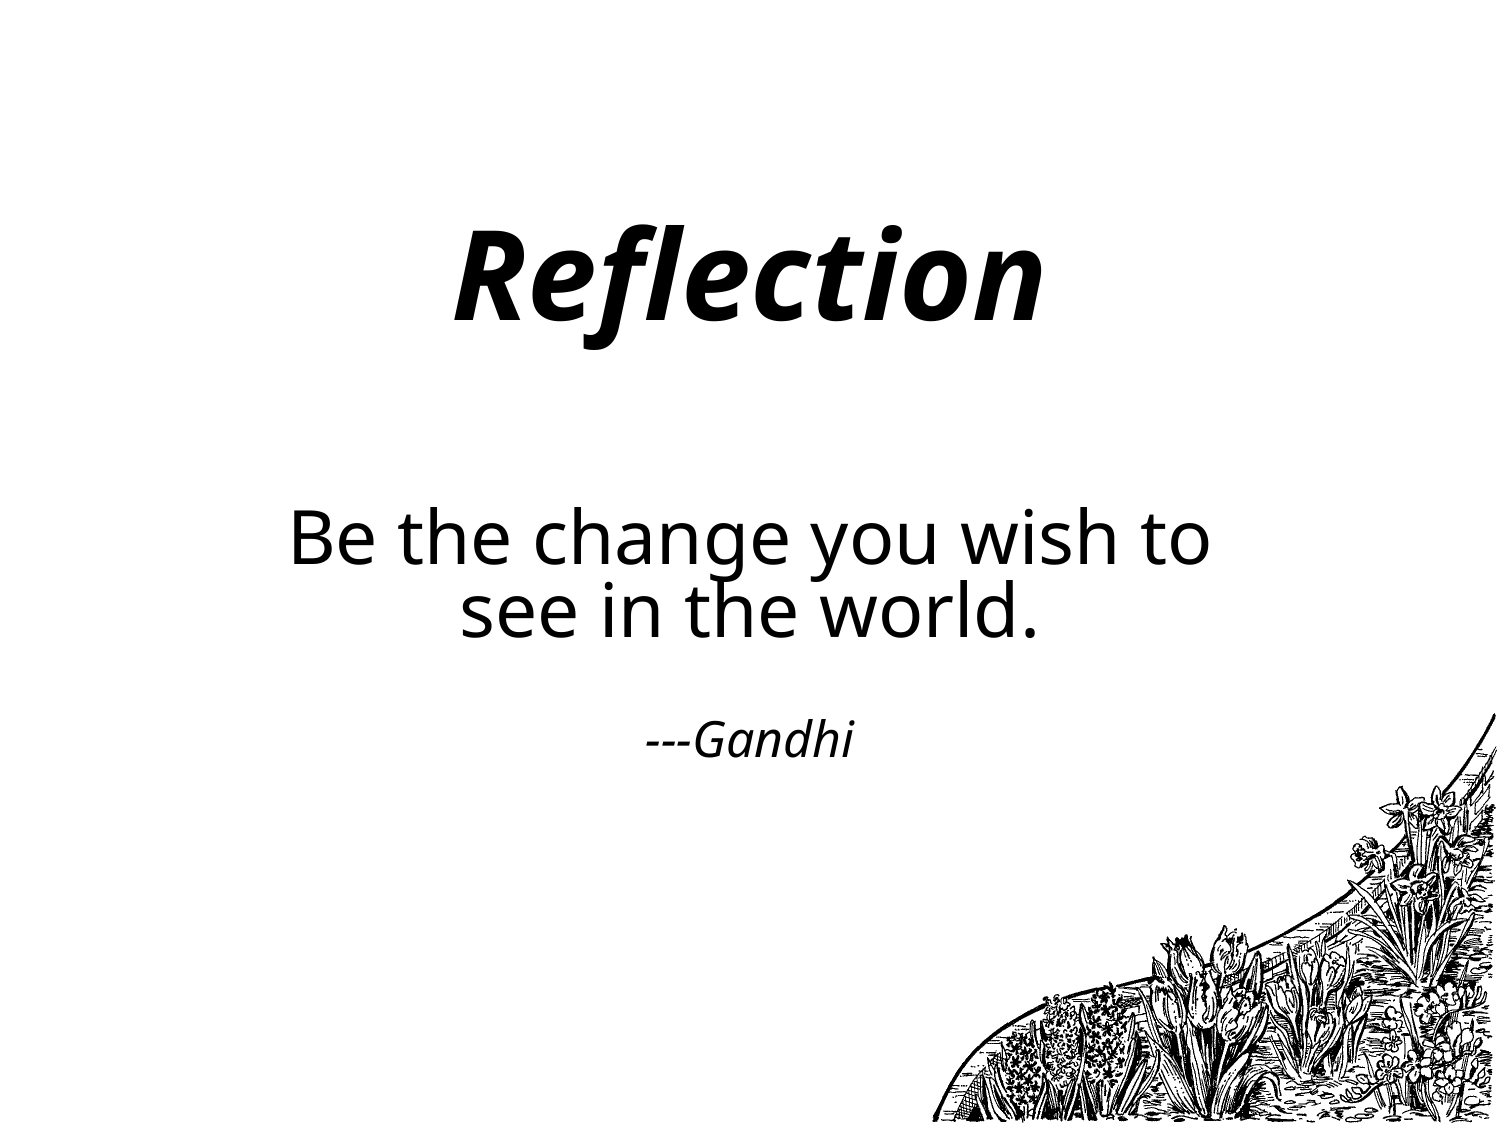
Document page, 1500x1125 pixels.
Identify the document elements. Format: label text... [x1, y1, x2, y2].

title Reflection [112, 149, 1388, 392]
picture [930, 711, 1500, 1125]
subtitle Be the change you wish to see in the world. ---Gandhi [224, 499, 1276, 788]
